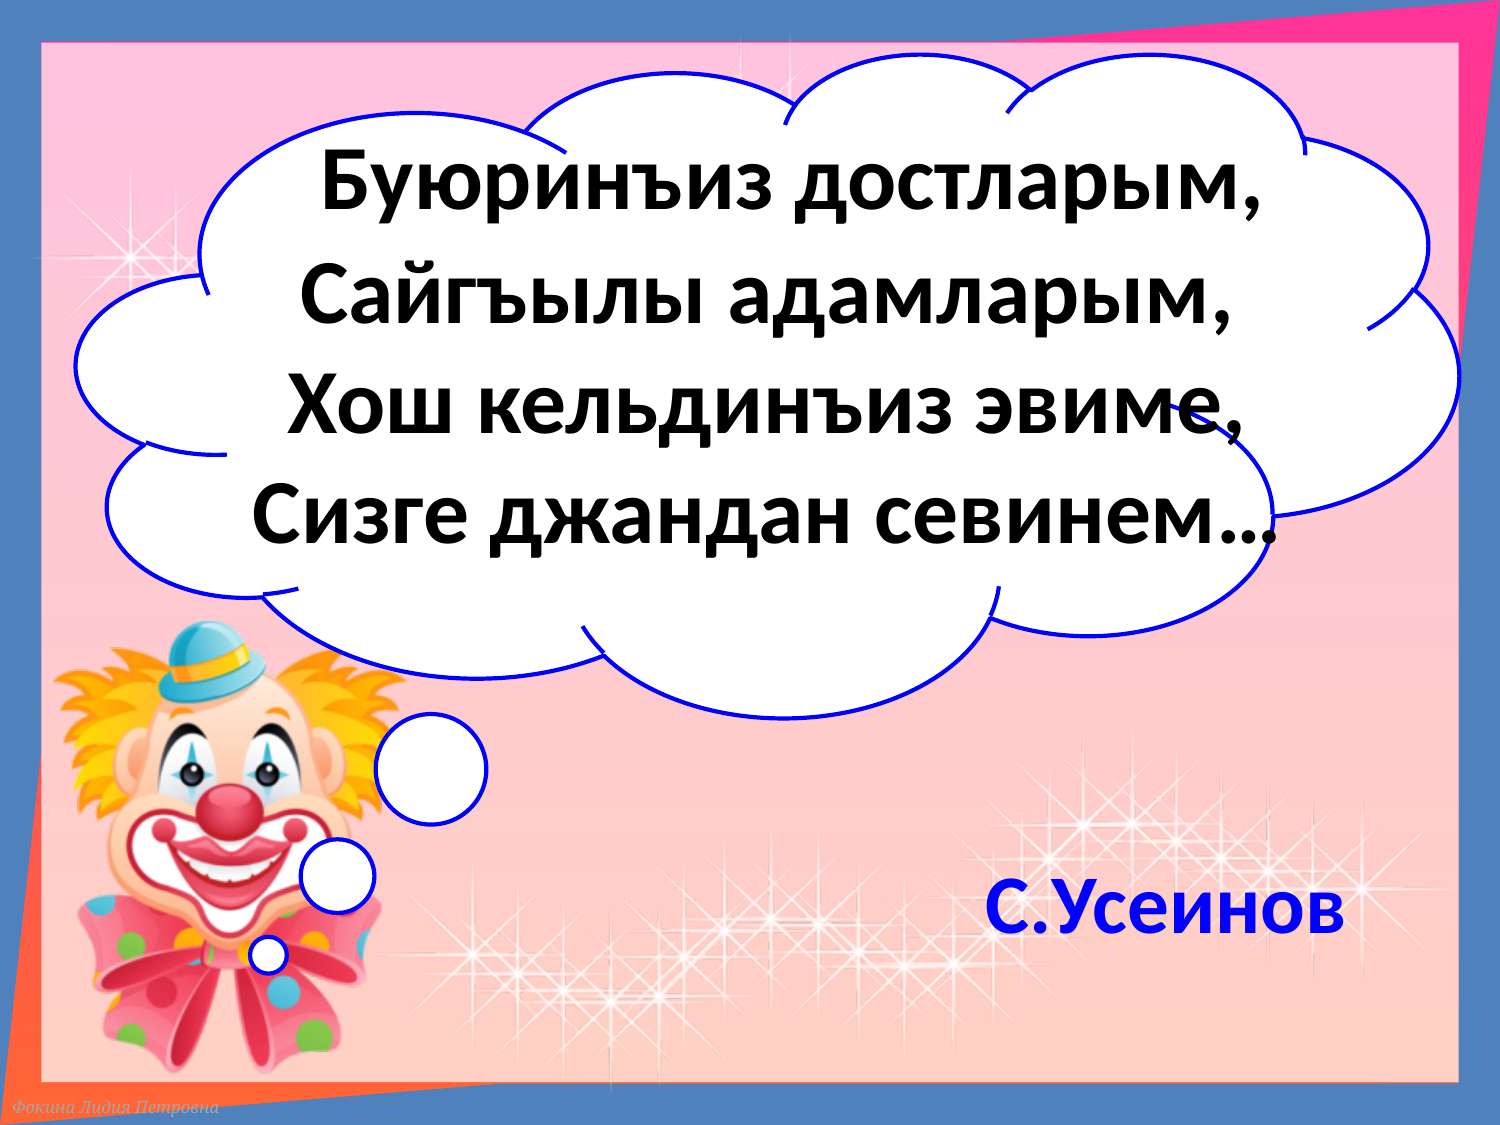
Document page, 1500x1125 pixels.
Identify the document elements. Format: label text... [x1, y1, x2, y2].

text_box [312, 640, 980, 721]
text_box [298, 837, 377, 916]
text_box Буюринъиз достларым, Сайгъылы адамларым, Хош кельдинъиз эвиме, Сизге джандан севинем… [171, 90, 1365, 640]
text_box [579, 71, 772, 90]
text_box [1365, 156, 1462, 496]
text_box [373, 711, 489, 827]
text_box С.Усеинов [971, 842, 1363, 958]
text_box [806, 52, 1271, 90]
text_box [73, 277, 171, 586]
picture [373, 728, 1459, 1097]
text_box [247, 934, 289, 976]
picture [31, 31, 1116, 400]
picture [53, 621, 407, 1074]
